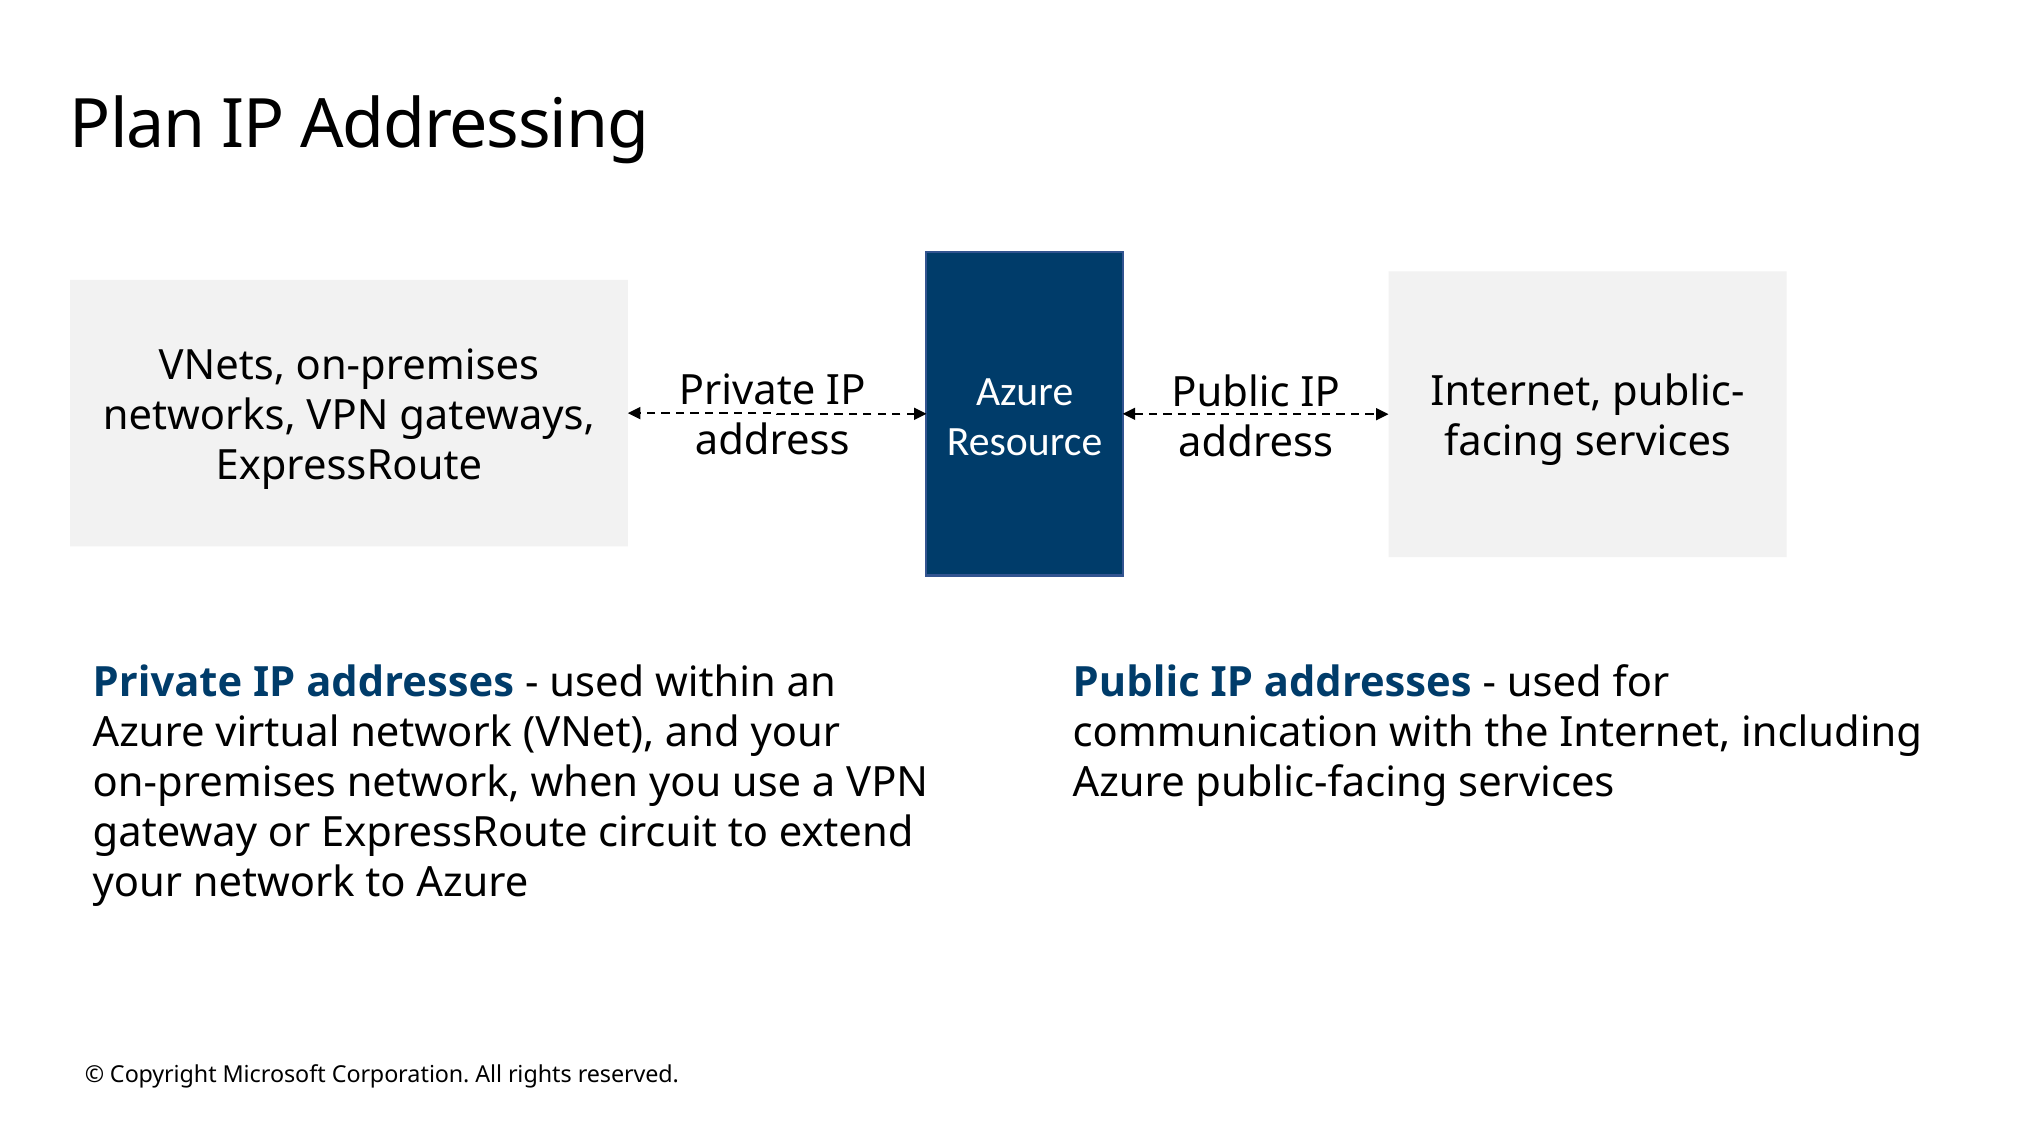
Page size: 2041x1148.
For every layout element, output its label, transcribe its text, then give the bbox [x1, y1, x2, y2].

title Plan IP Addressing [70, 73, 1968, 188]
text_box Public IP addresses - used for communication with the Internet, including Azure public-facing services [1050, 640, 1971, 952]
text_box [69, 251, 1787, 576]
text_box Private IP addresses - used within an Azure virtual network (VNet), and your on-premises network, when you use a VPN gateway or ExpressRoute circuit to extend your network to Azure [70, 640, 1008, 952]
